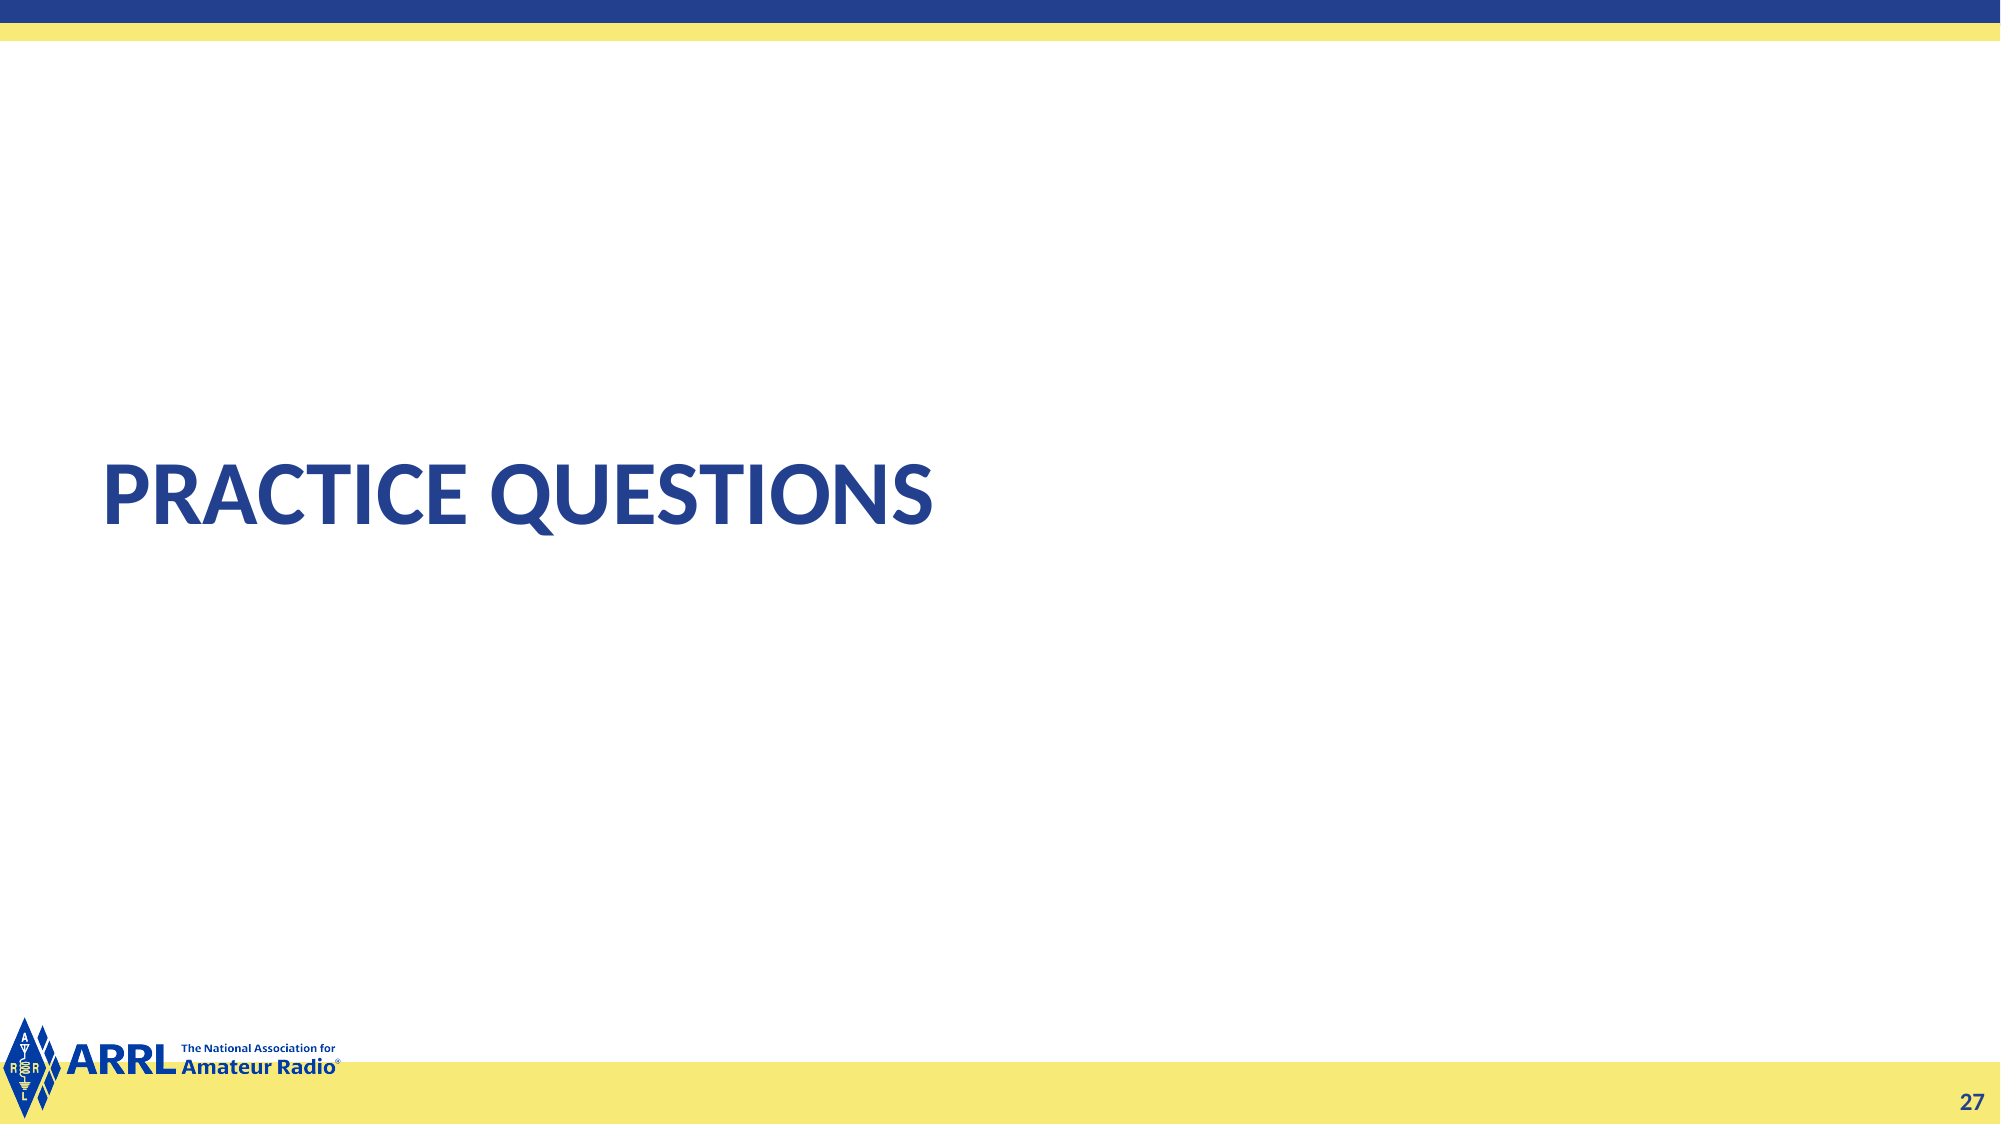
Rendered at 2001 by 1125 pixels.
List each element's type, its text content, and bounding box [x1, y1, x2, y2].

picture [1, 1015, 342, 1121]
title PRACTICE QUESTIONS [87, 437, 1888, 625]
